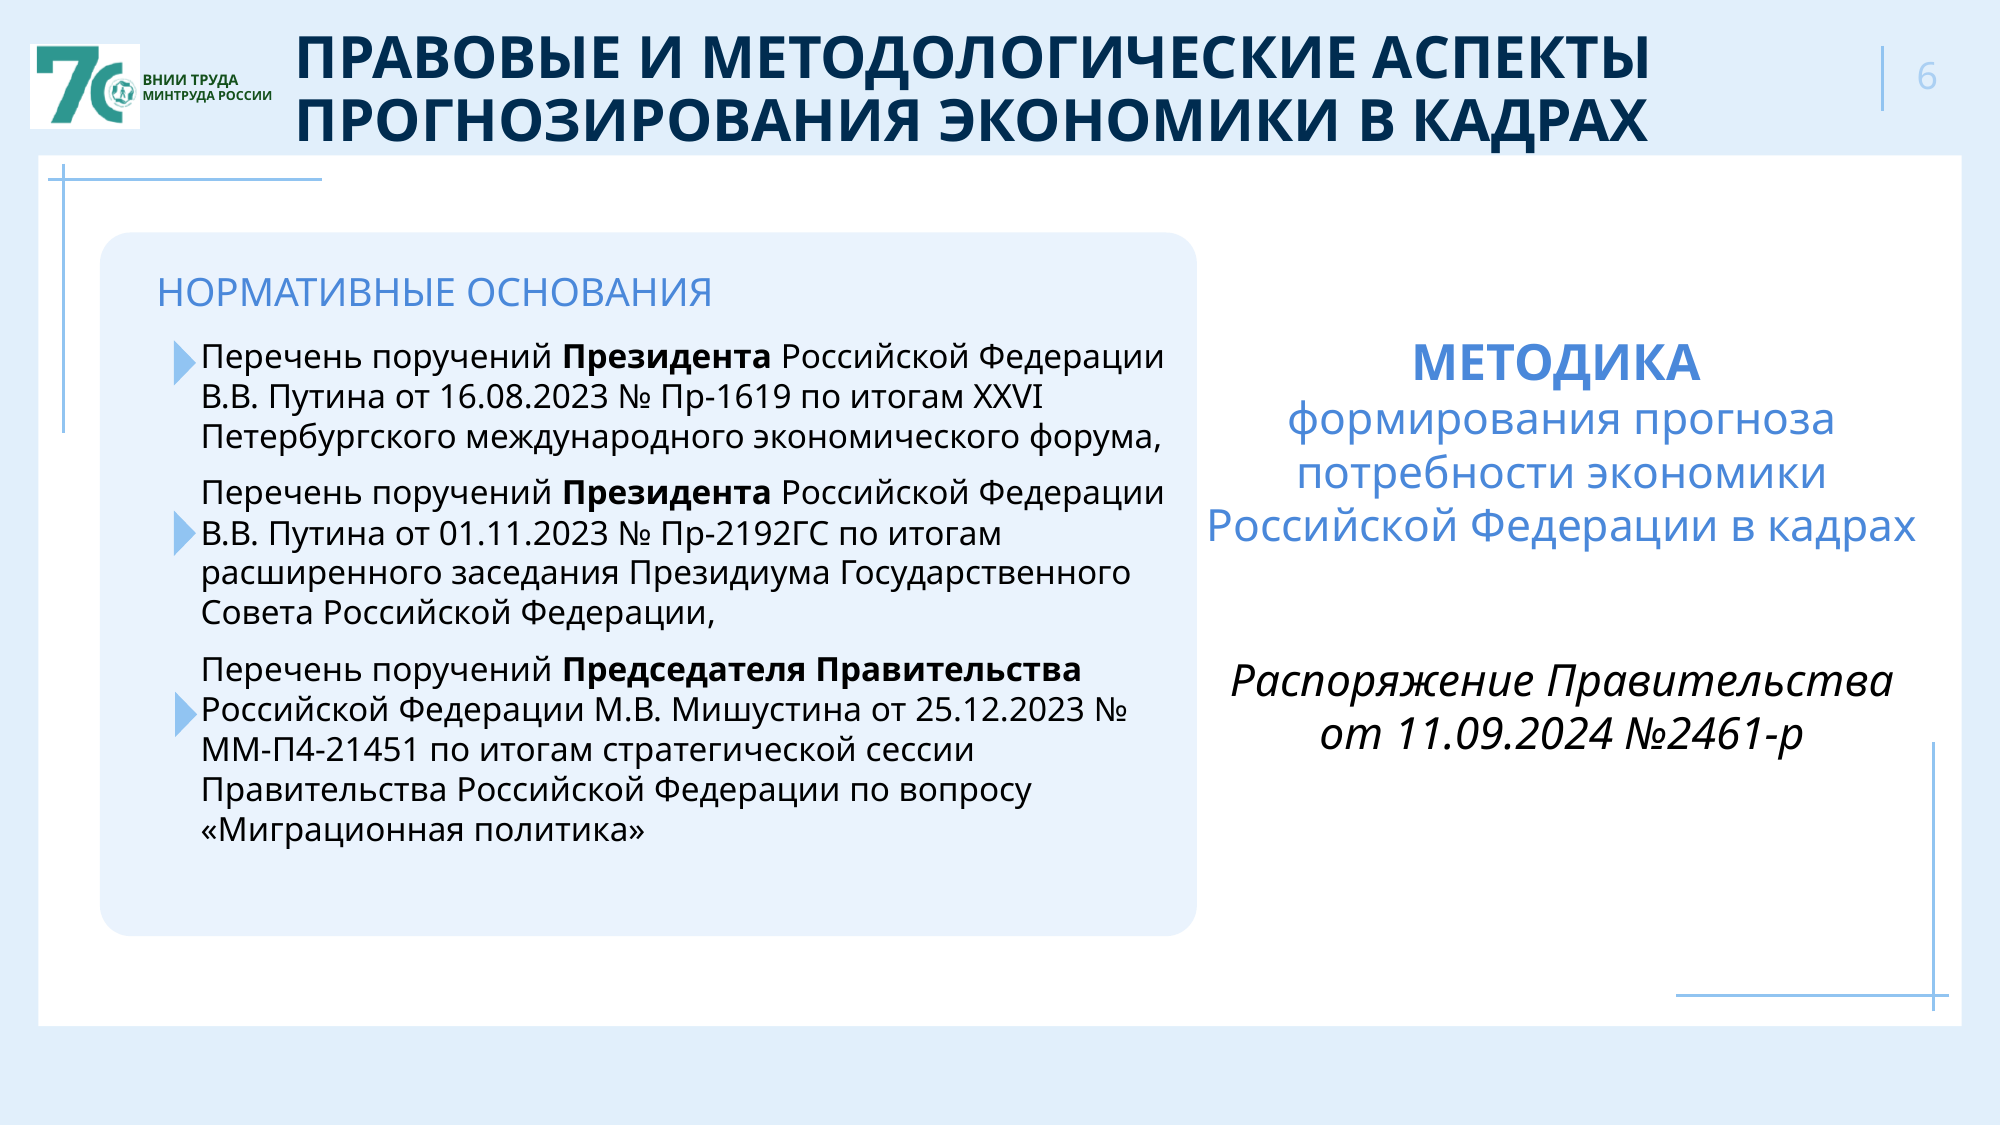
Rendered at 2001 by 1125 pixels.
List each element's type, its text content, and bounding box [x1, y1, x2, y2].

text_box Перечень поручений Президента Российской Федерации В.В. Путина от 16.08.2023 № Пр-1619 по итогам XXVI Петербургского международного экономического форума, Перечень поручений Президента Российской Федерации В.В. Путина от 01.11.2023 № Пр-2192ГС по итогам расширенного заседания Президиума Государственного Совета Российской Федерации, Перечень поручений Председателя Правительства Российской Федерации М.В. Мишустина от 25.12.2023 № ММ-П4-21451 по итогам стратегической сессии Правительства Российской Федерации по вопросу «Миграционная политика» [185, 327, 1193, 856]
text_box Распоряжение Правительства от 11.09.2024 №2461-р [1196, 644, 1929, 766]
text_box ПРАВОВЫЕ И МЕТОДОЛОГИЧЕСКИЕ АСПЕКТЫ ПРОГНОЗИРОВАНИЯ ЭКОНОМИКИ В КАДРАХ [279, 47, 1916, 136]
text_box НОРМАТИВНЫЕ ОСНОВАНИЯ [141, 260, 826, 322]
text_box [172, 506, 185, 560]
text_box [172, 336, 199, 390]
text_box [173, 687, 200, 741]
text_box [30, 44, 276, 130]
text_box [98, 230, 1199, 938]
text_box МЕТОДИКА формирования прогноза потребности экономики Российской Федерации в кадрах [1174, 322, 1951, 558]
slide_number 6 [1916, 47, 1954, 108]
